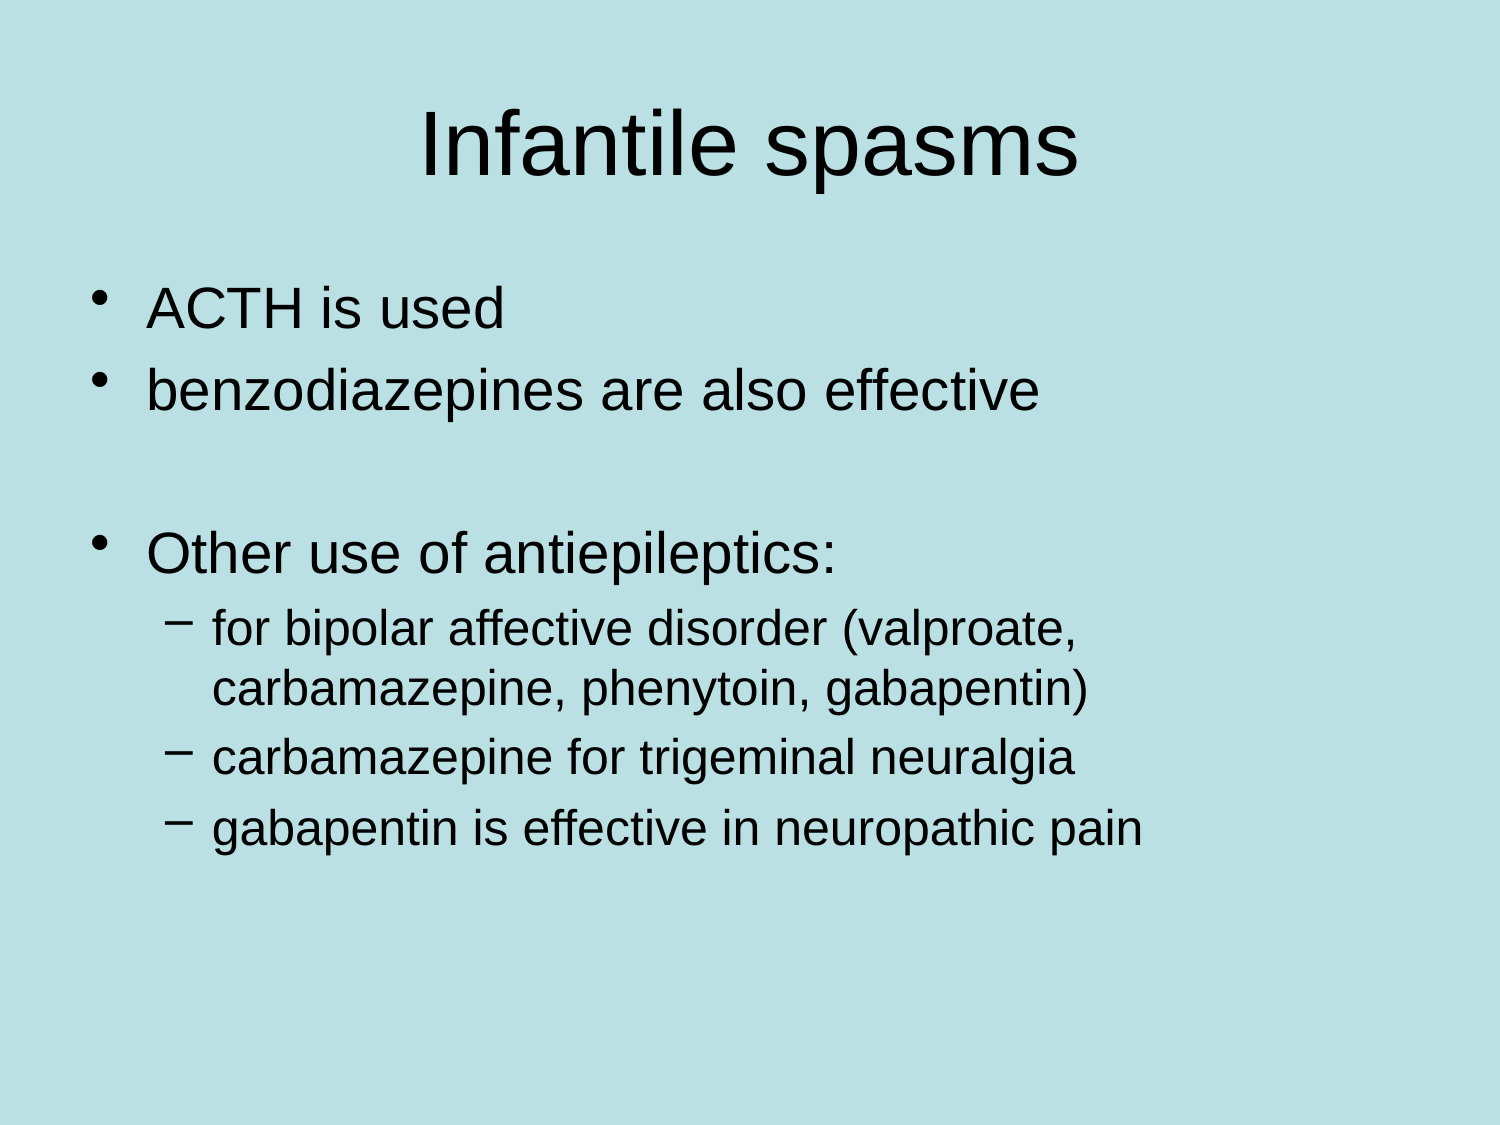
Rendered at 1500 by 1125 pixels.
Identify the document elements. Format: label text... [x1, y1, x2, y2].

title Infantile spasms [75, 45, 1425, 233]
list ACTH is used benzodiazepines are also effective Other use of antiepileptics: for bipolar affective disorder (valproate, carbamazepine, phenytoin, gabapentin) carbamazepine for trigeminal neuralgia gabapentin is effective in neuropathic pain [75, 262, 1425, 1005]
